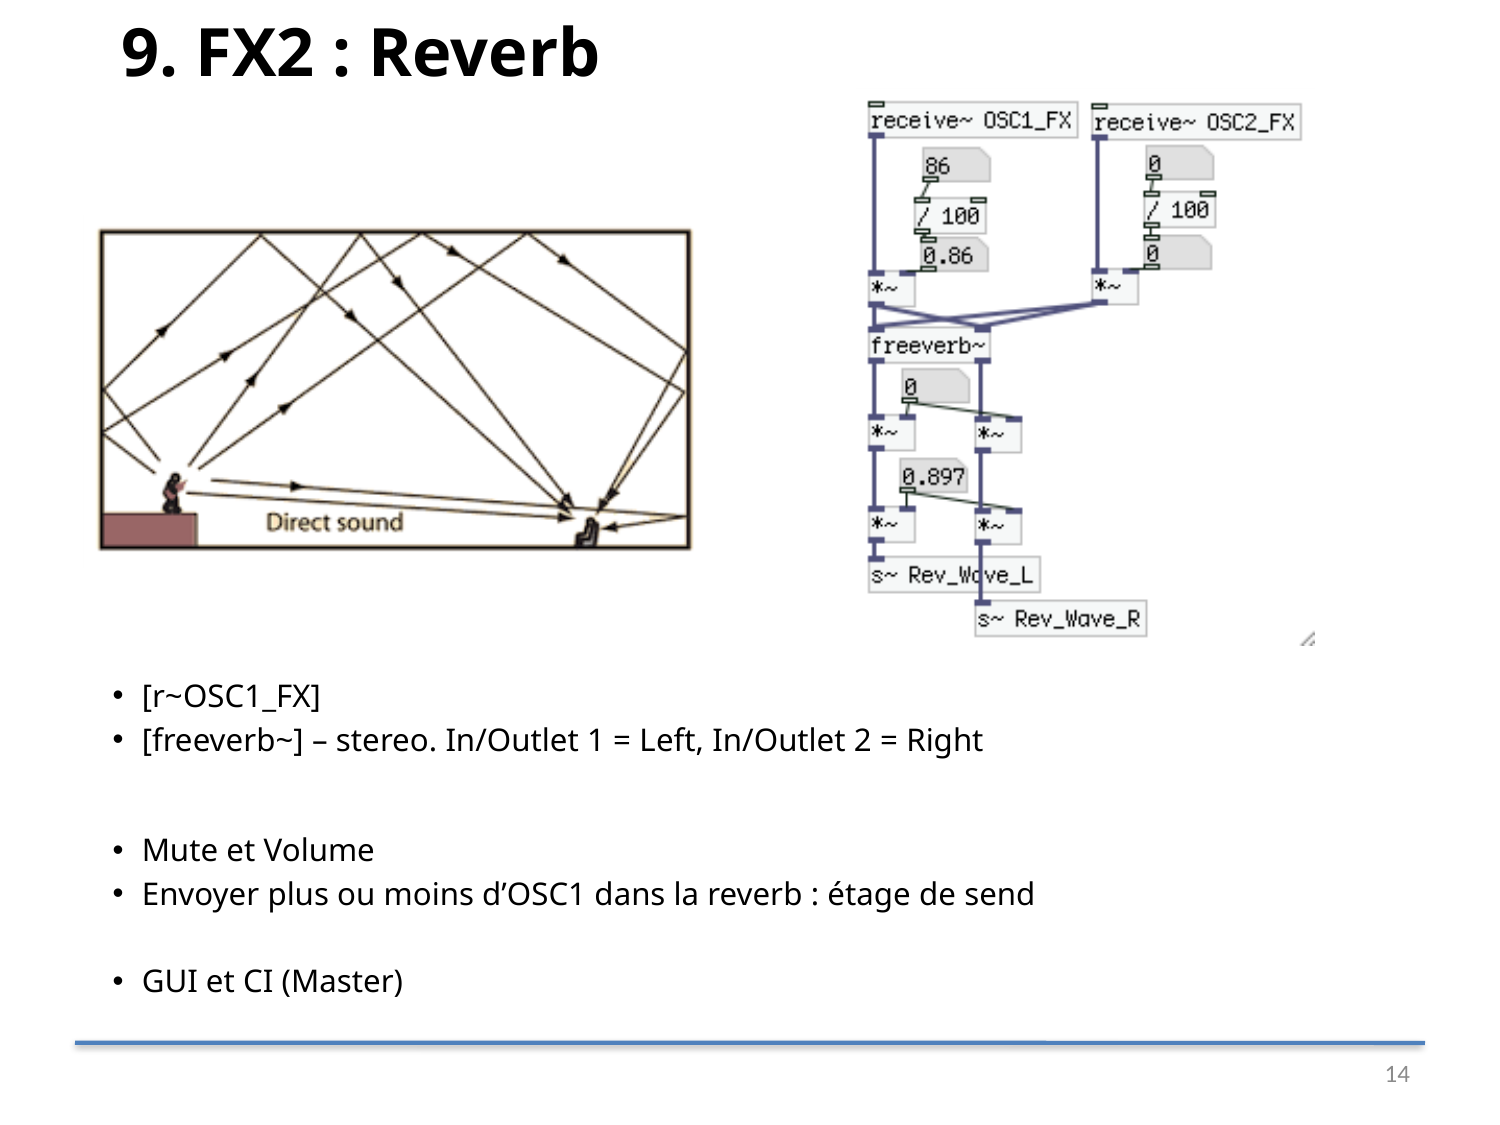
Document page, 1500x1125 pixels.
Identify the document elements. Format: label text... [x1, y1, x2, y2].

list [r~OSC1_FX] [freeverb~] – stereo. In/Outlet 1 = Left, In/Outlet 2 = Right Mute et Volume Envoyer plus ou moins d’OSC1 dans la reverb : étage de send GUI et CI (Master) [97, 668, 1273, 723]
slide_number 14 [1074, 1042, 1425, 1103]
picture [855, 87, 1315, 646]
picture [81, 215, 706, 568]
text_box 9. FX2 : Reverb [106, 2, 1382, 102]
